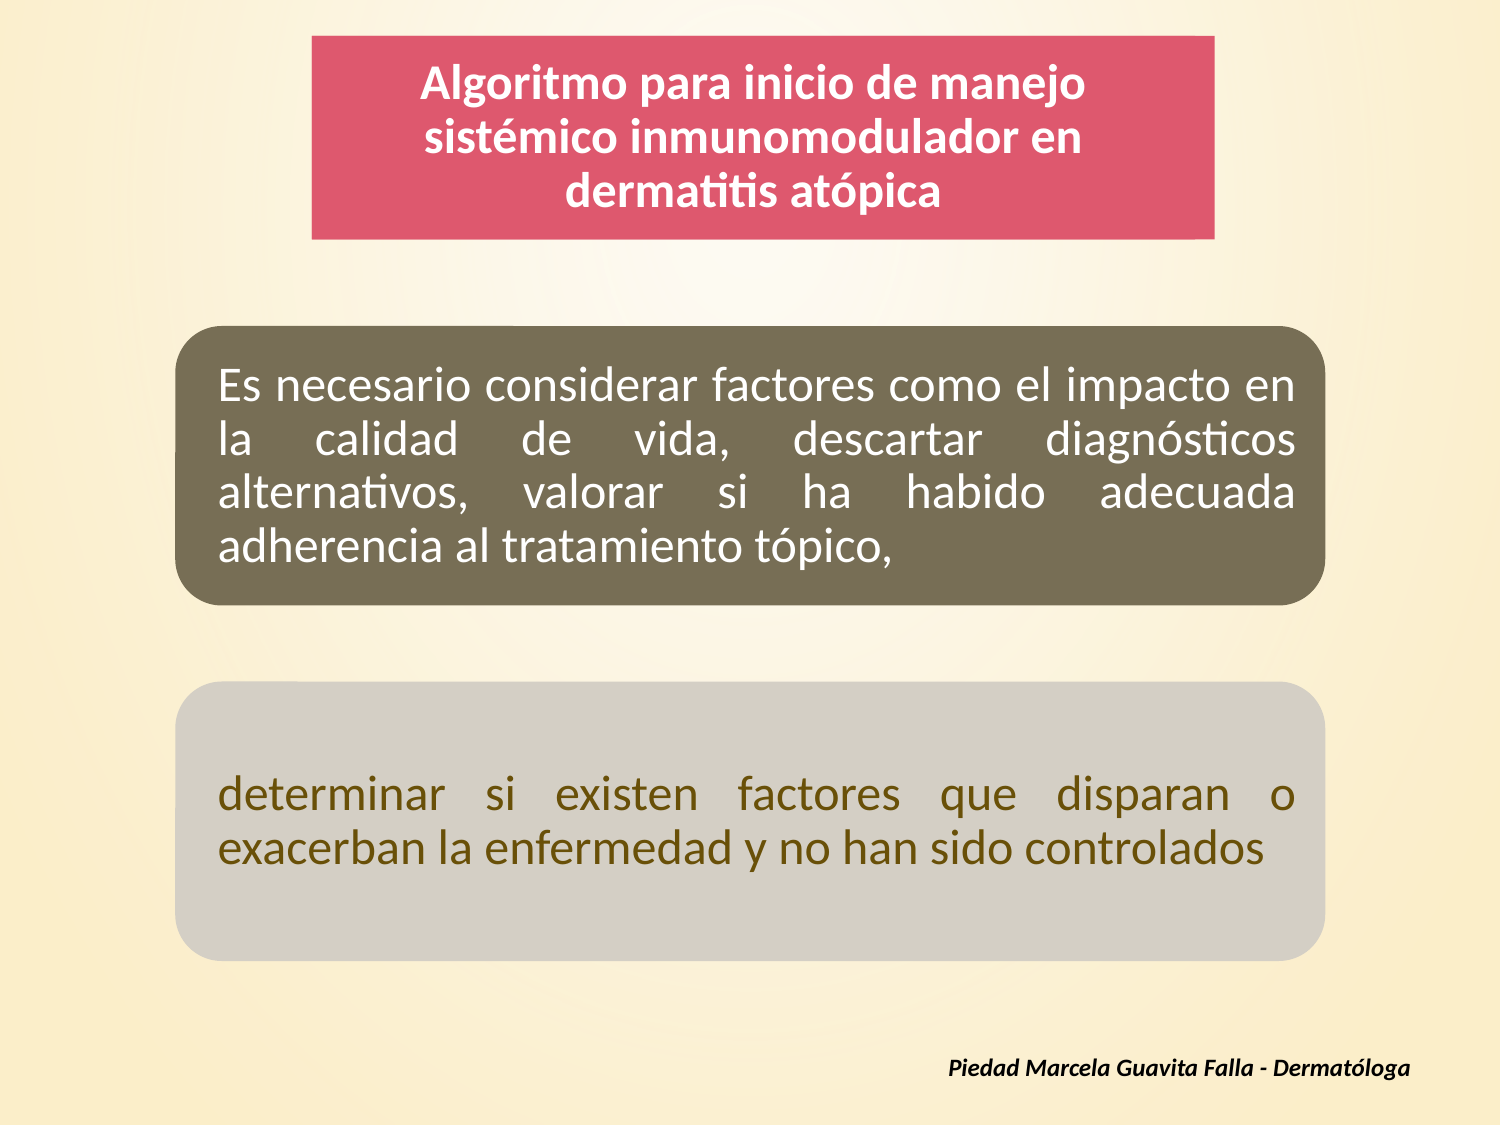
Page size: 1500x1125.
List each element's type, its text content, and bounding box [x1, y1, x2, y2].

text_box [311, 35, 1215, 240]
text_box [175, 325, 1326, 1038]
text_box Piedad Marcela Guavita Falla - Dermatóloga [933, 1043, 1433, 1089]
